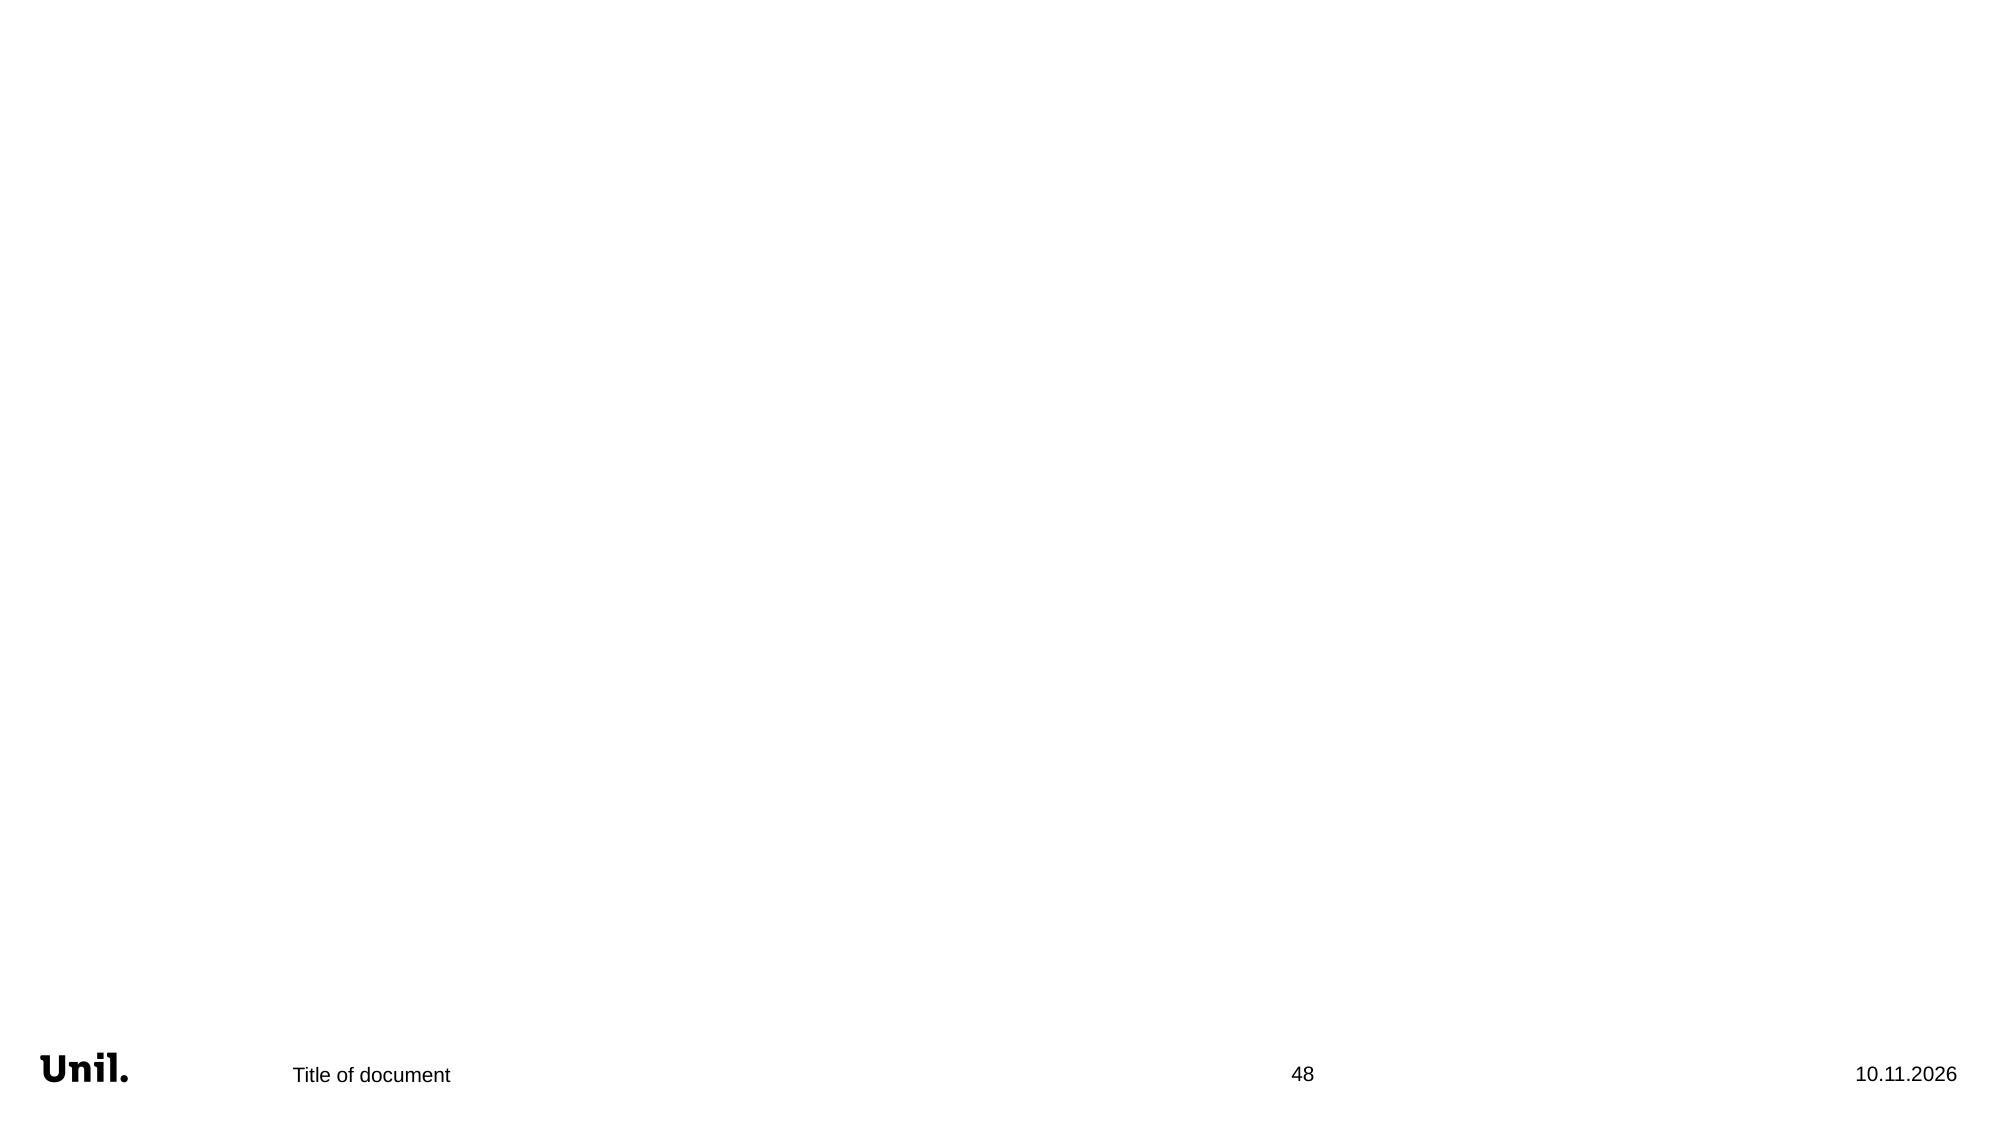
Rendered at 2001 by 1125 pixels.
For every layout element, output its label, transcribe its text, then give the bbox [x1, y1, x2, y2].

picture [27, 1042, 141, 1095]
slide_number 48 [1250, 1037, 1355, 1086]
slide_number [1789, 1026, 1958, 1086]
footer Title of document [292, 1011, 1048, 1087]
